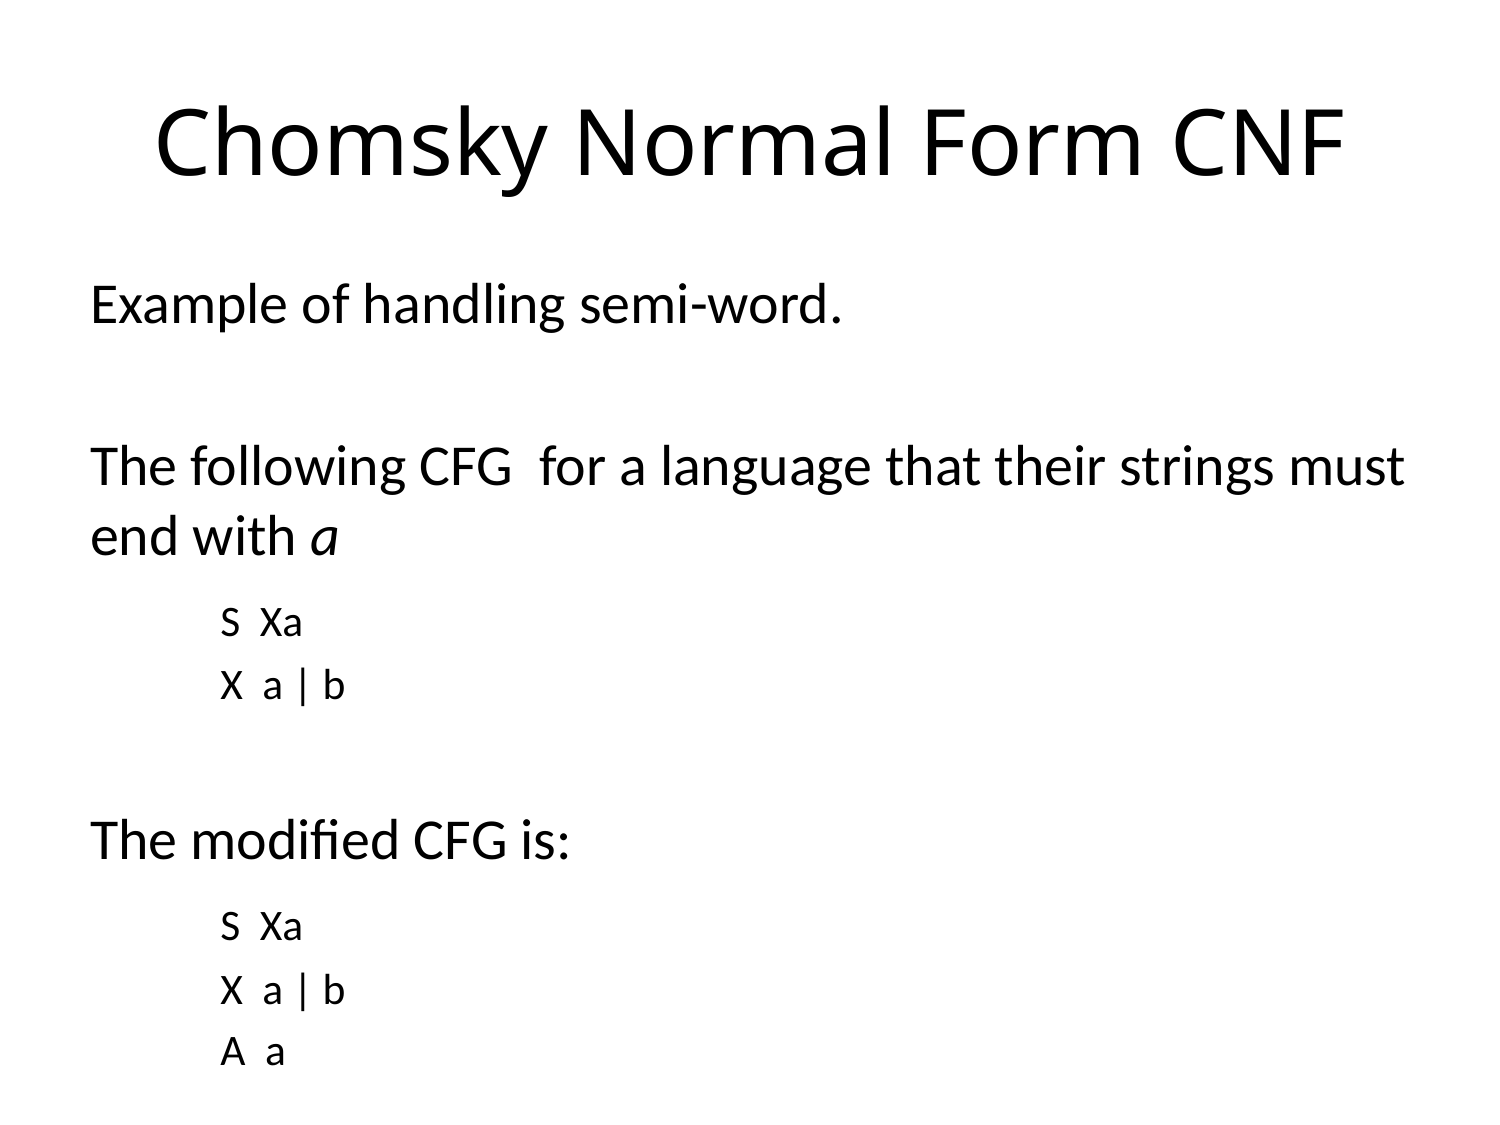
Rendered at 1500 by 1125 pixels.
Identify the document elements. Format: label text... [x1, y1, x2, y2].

title Chomsky Normal Form CNF [75, 45, 1425, 233]
